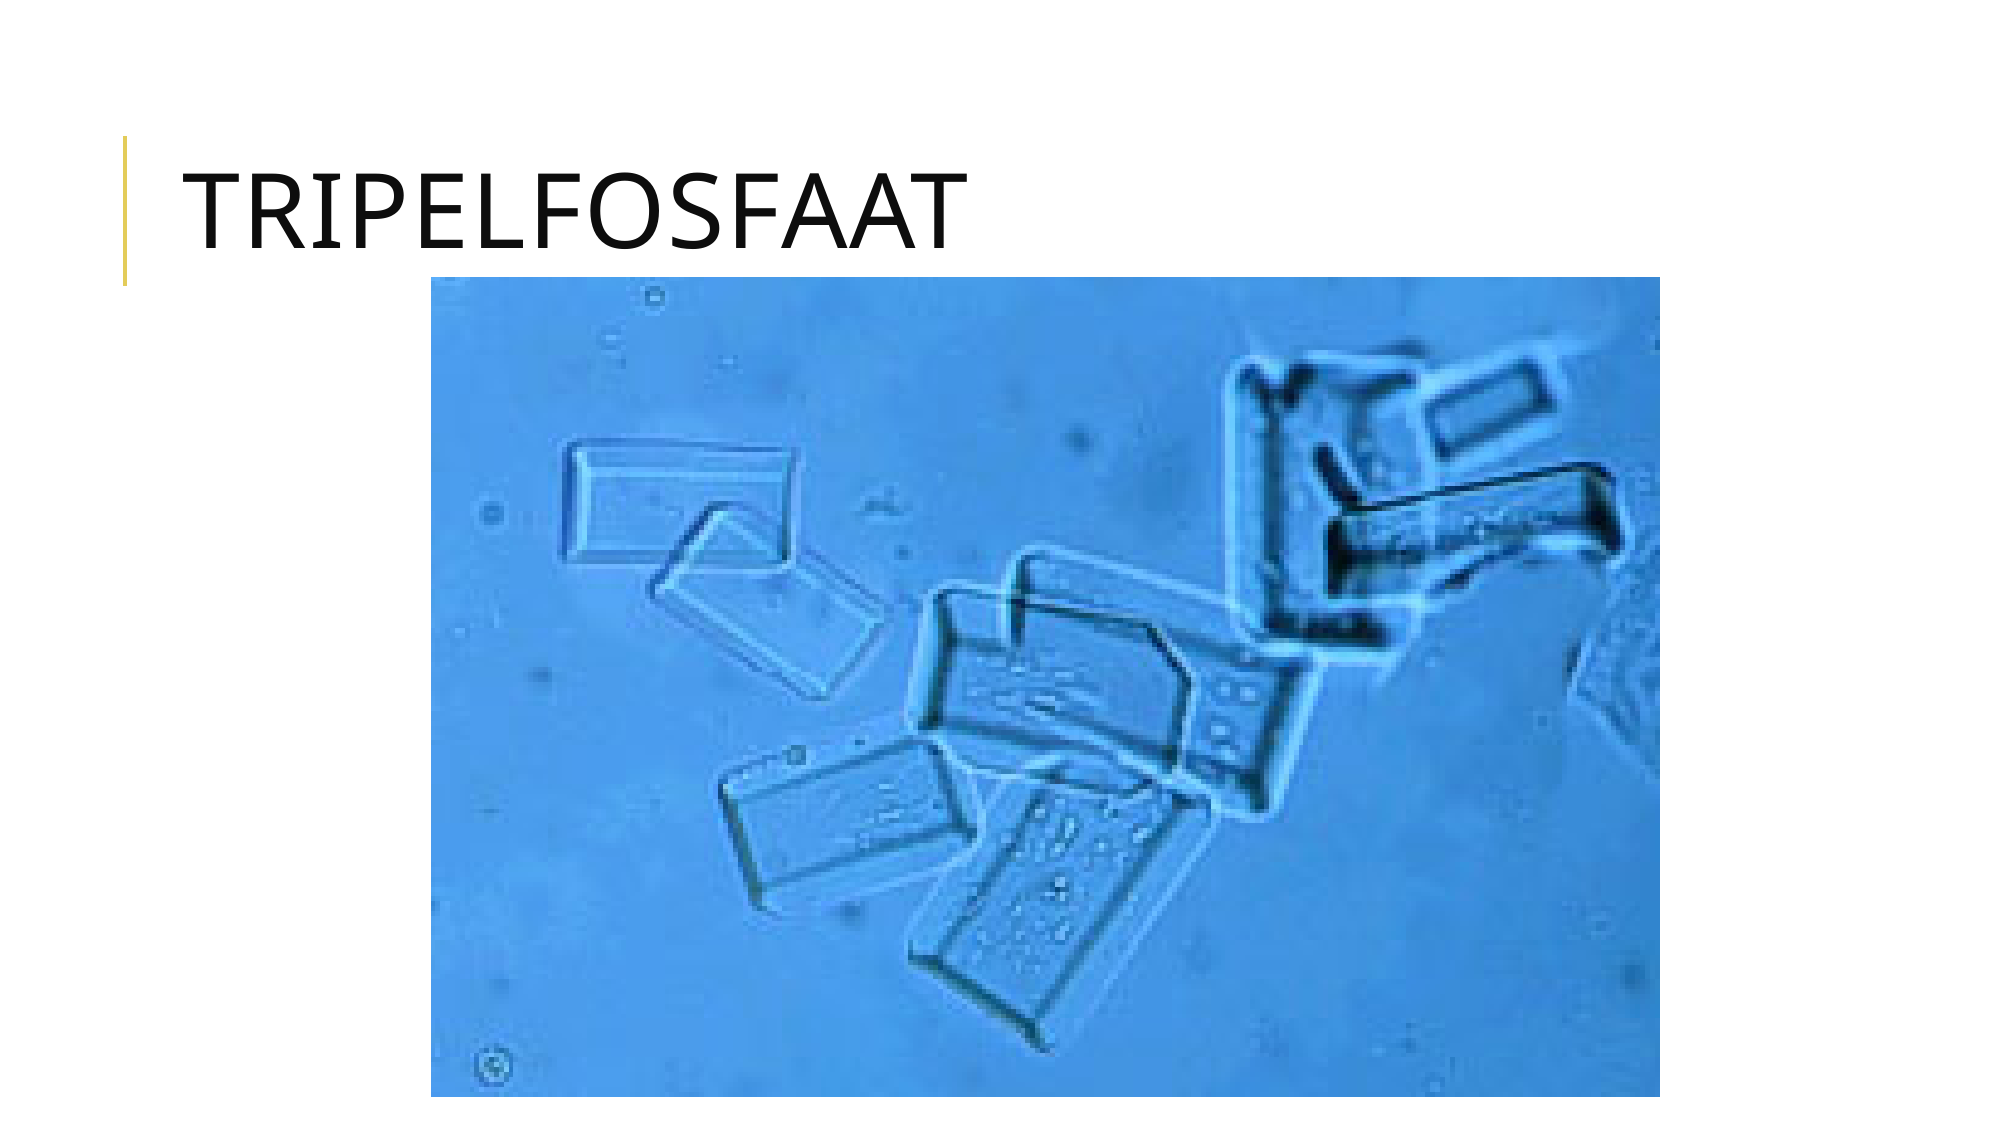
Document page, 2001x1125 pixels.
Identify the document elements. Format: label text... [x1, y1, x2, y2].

title tripelfosfaat [168, 96, 1763, 342]
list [431, 277, 1660, 1097]
